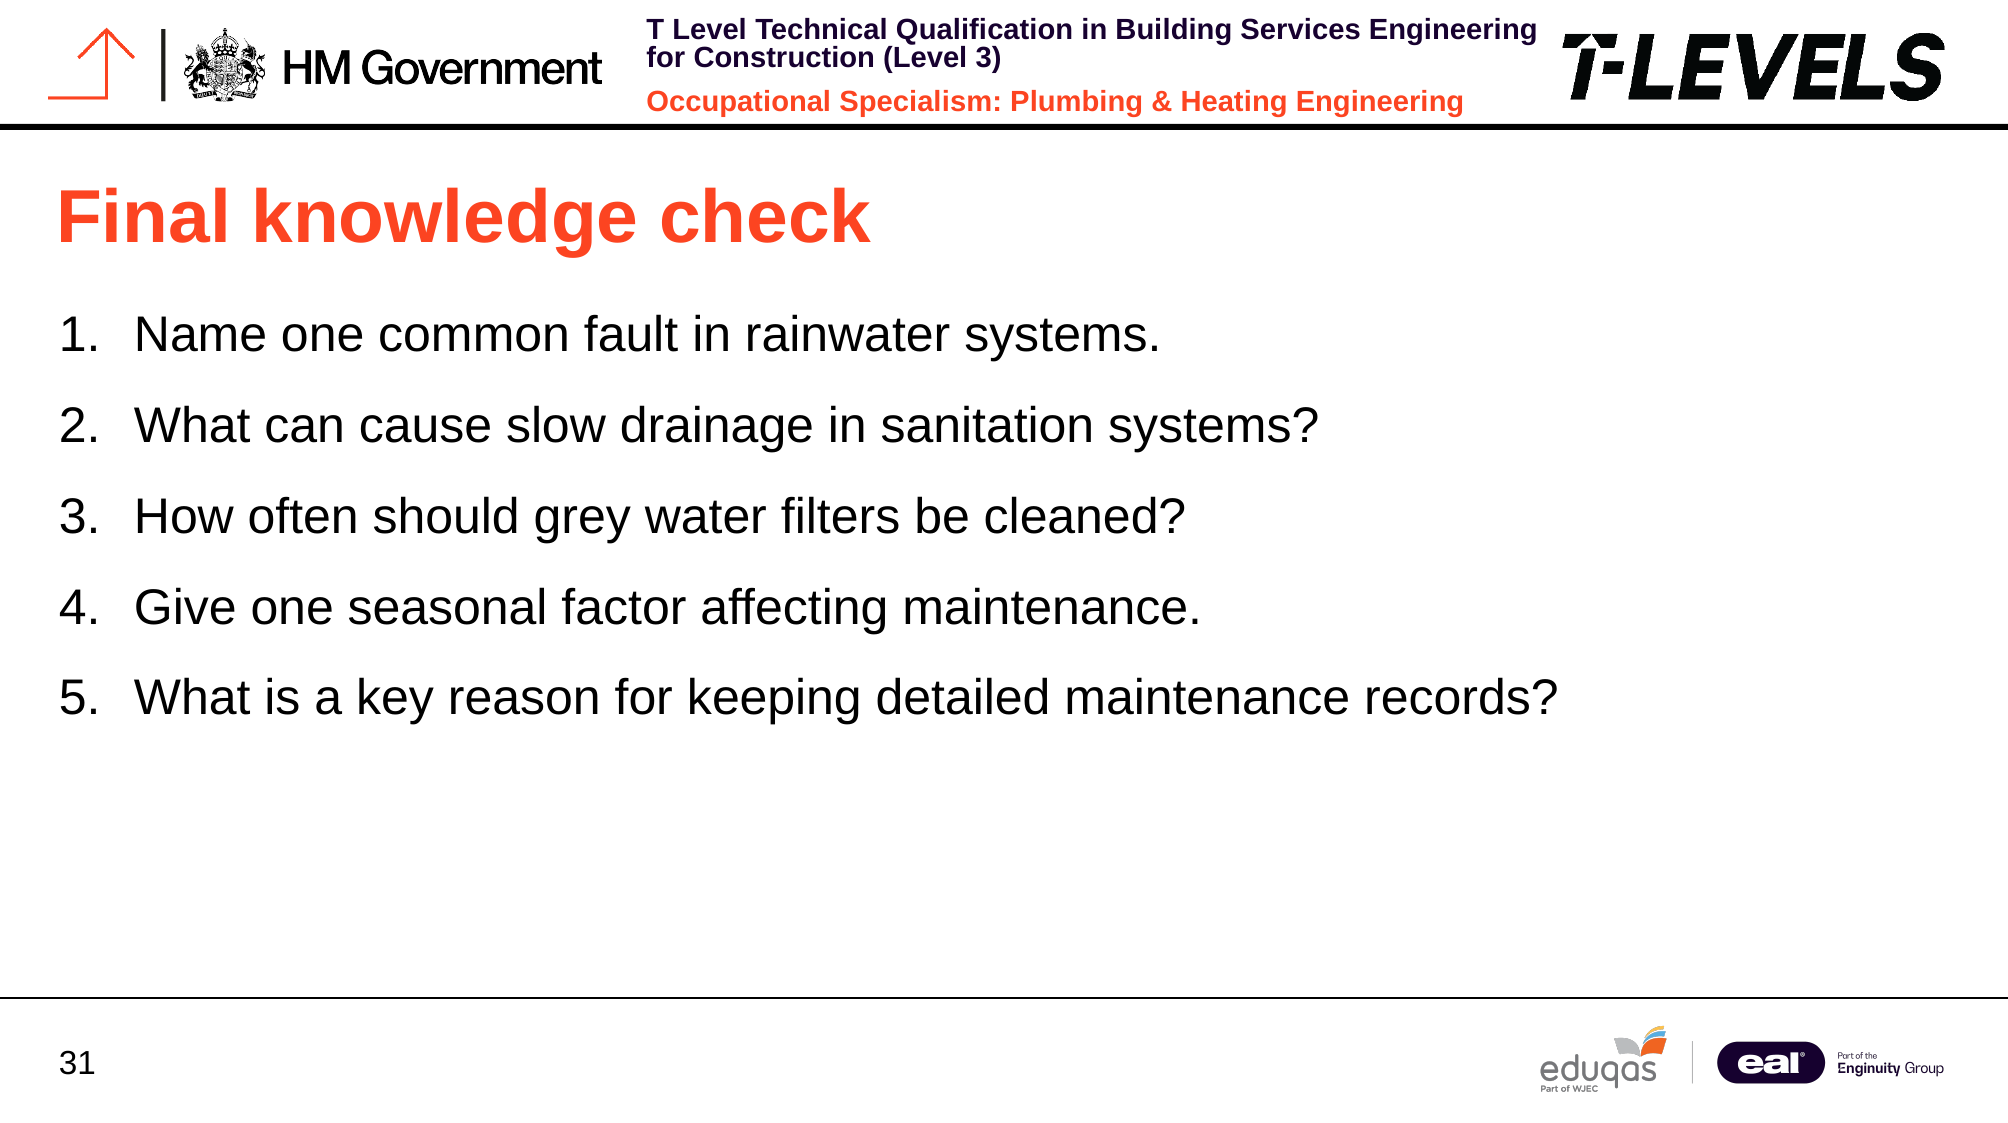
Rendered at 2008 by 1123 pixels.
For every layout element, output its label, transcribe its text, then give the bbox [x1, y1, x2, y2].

title Final knowledge check [41, 111, 1949, 314]
picture [1535, 1021, 1949, 1097]
list Name one common fault in rainwater systems. What can cause slow drainage in sanitation systems? How often should grey water filters be cleaned? Give one seasonal factor affecting maintenance. What is a key reason for keeping detailed maintenance records? [59, 295, 1949, 975]
picture [43, 27, 141, 100]
picture [161, 28, 602, 102]
picture [1543, 25, 1964, 108]
